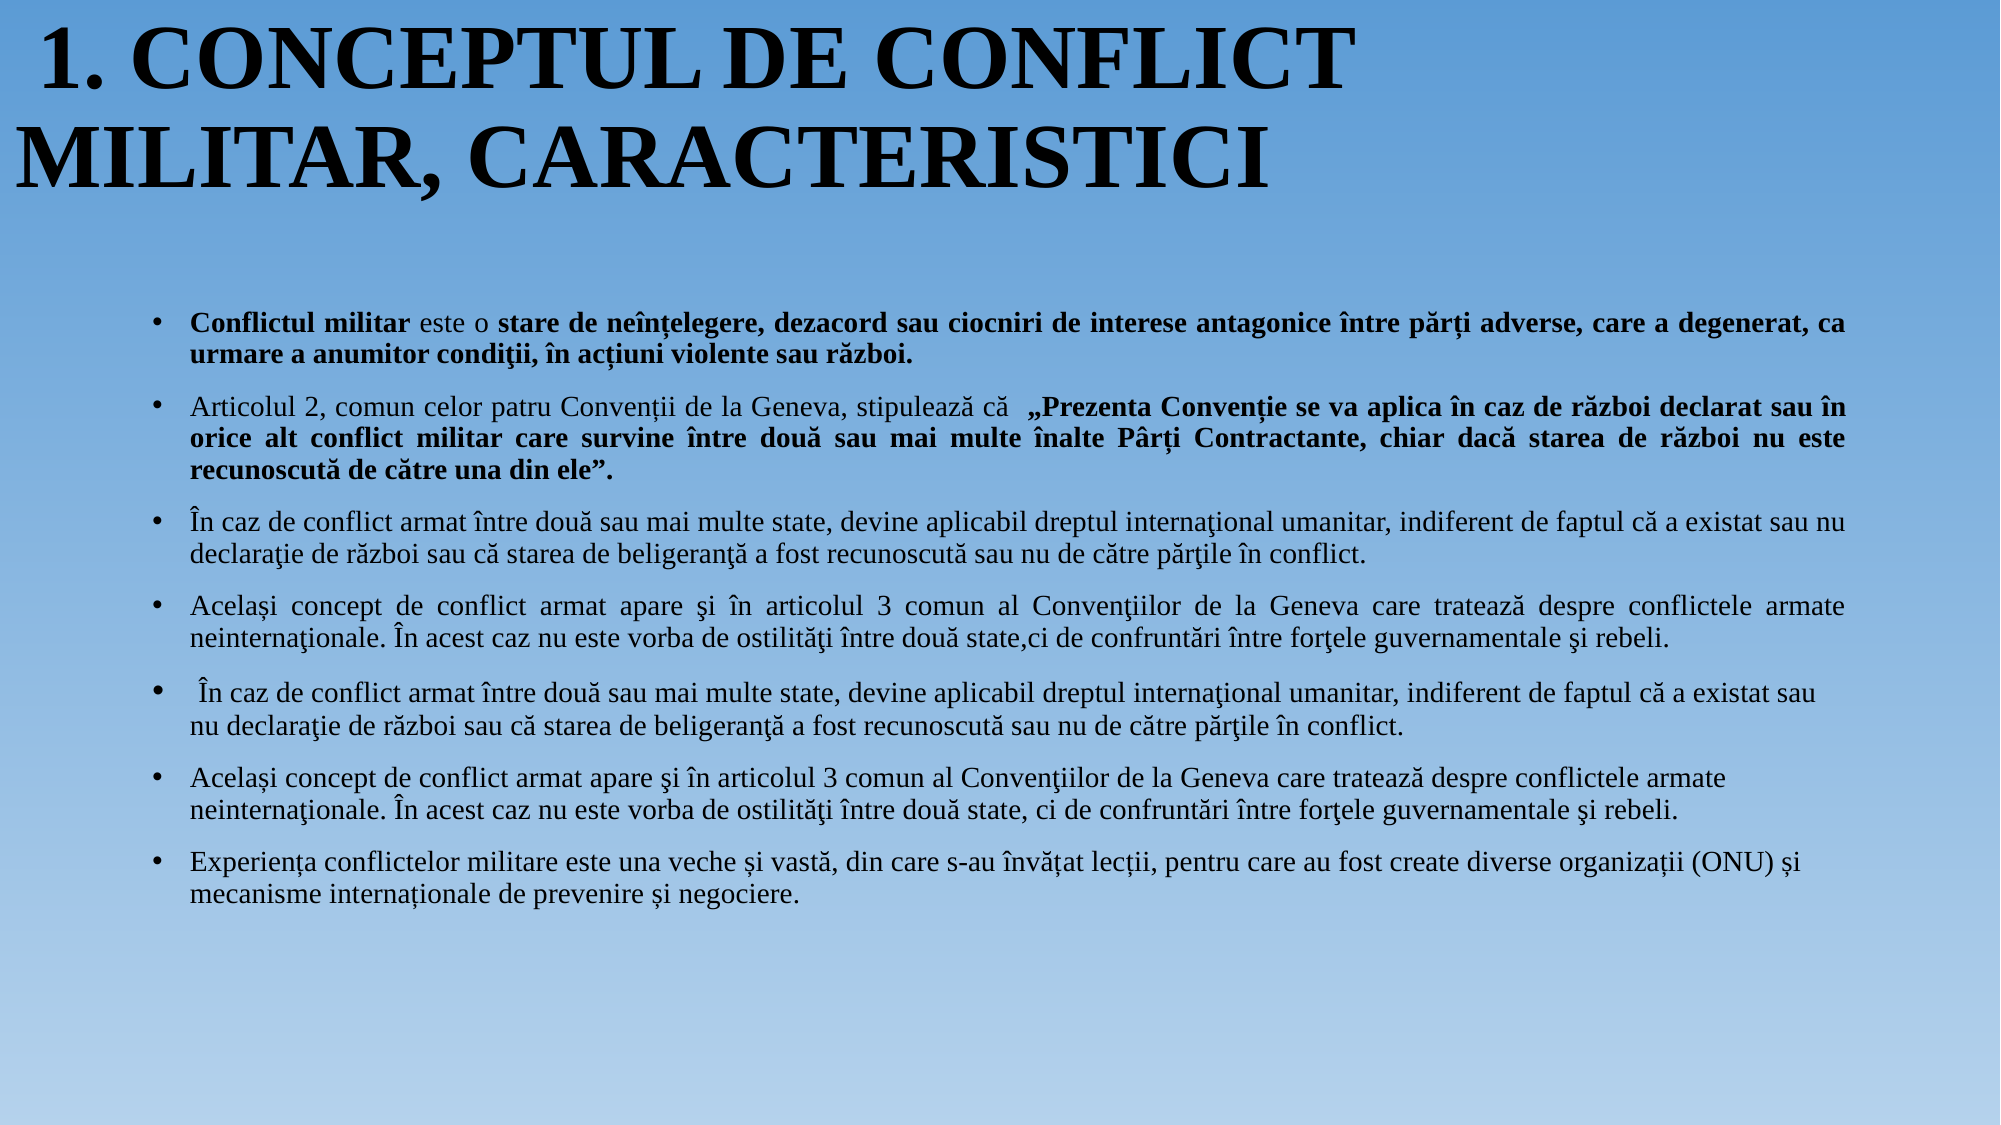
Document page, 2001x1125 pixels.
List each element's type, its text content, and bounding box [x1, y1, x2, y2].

list Conflictul militar este o stare de neînțelegere, dezacord sau ciocniri de interese antagonice între părți adverse, care a degenerat, ca urmare a anumitor condiţii, în acțiuni violente sau război. Articolul 2, comun celor patru Convenții de la Geneva, stipulează că „Prezenta Convenție se va aplica în caz de război declarat sau în orice alt conflict militar care survine între două sau mai multe înalte Pârți Contractante, chiar dacă starea de război nu este recunoscută de către una din ele”. În caz de conflict armat între două sau mai multe state, devine aplicabil dreptul internaţional umanitar, indiferent de faptul că a existat sau nu declaraţie de război sau că starea de beligeranţă a fost recunoscută sau nu de către părţile în conflict. Același concept de conflict armat apare şi în articolul 3 comun al Convenţiilor de la Geneva care tratează despre conflictele armate neinternaţionale. În acest caz nu este vorba de ostilităţi între două state,ci de confruntări între forţele guvernamentale şi rebeli. În caz de conflict armat între două sau mai multe state, devine aplicabil dreptul internaţional umanitar, indiferent de faptul că a existat sau nu declaraţie de război sau că starea de beligeranţă a fost recunoscută sau nu de către părţile în conflict. Același concept de conflict armat apare şi în articolul 3 comun al Convenţiilor de la Geneva care tratează despre conflictele armate neinternaţionale. În acest caz nu este vorba de ostilităţi între două state, ci de confruntări între forţele guvernamentale şi rebeli. Experiența conflictelor militare este una veche și vastă, din care s-au învățat lecții, pentru care au fost create diverse organizații (ONU) și mecanisme internaționale de prevenire și negociere. [137, 299, 1863, 1014]
title 1. CONCEPTUL DE CONFLICT MILITAR, CARACTERISTICI [0, 0, 1725, 218]
